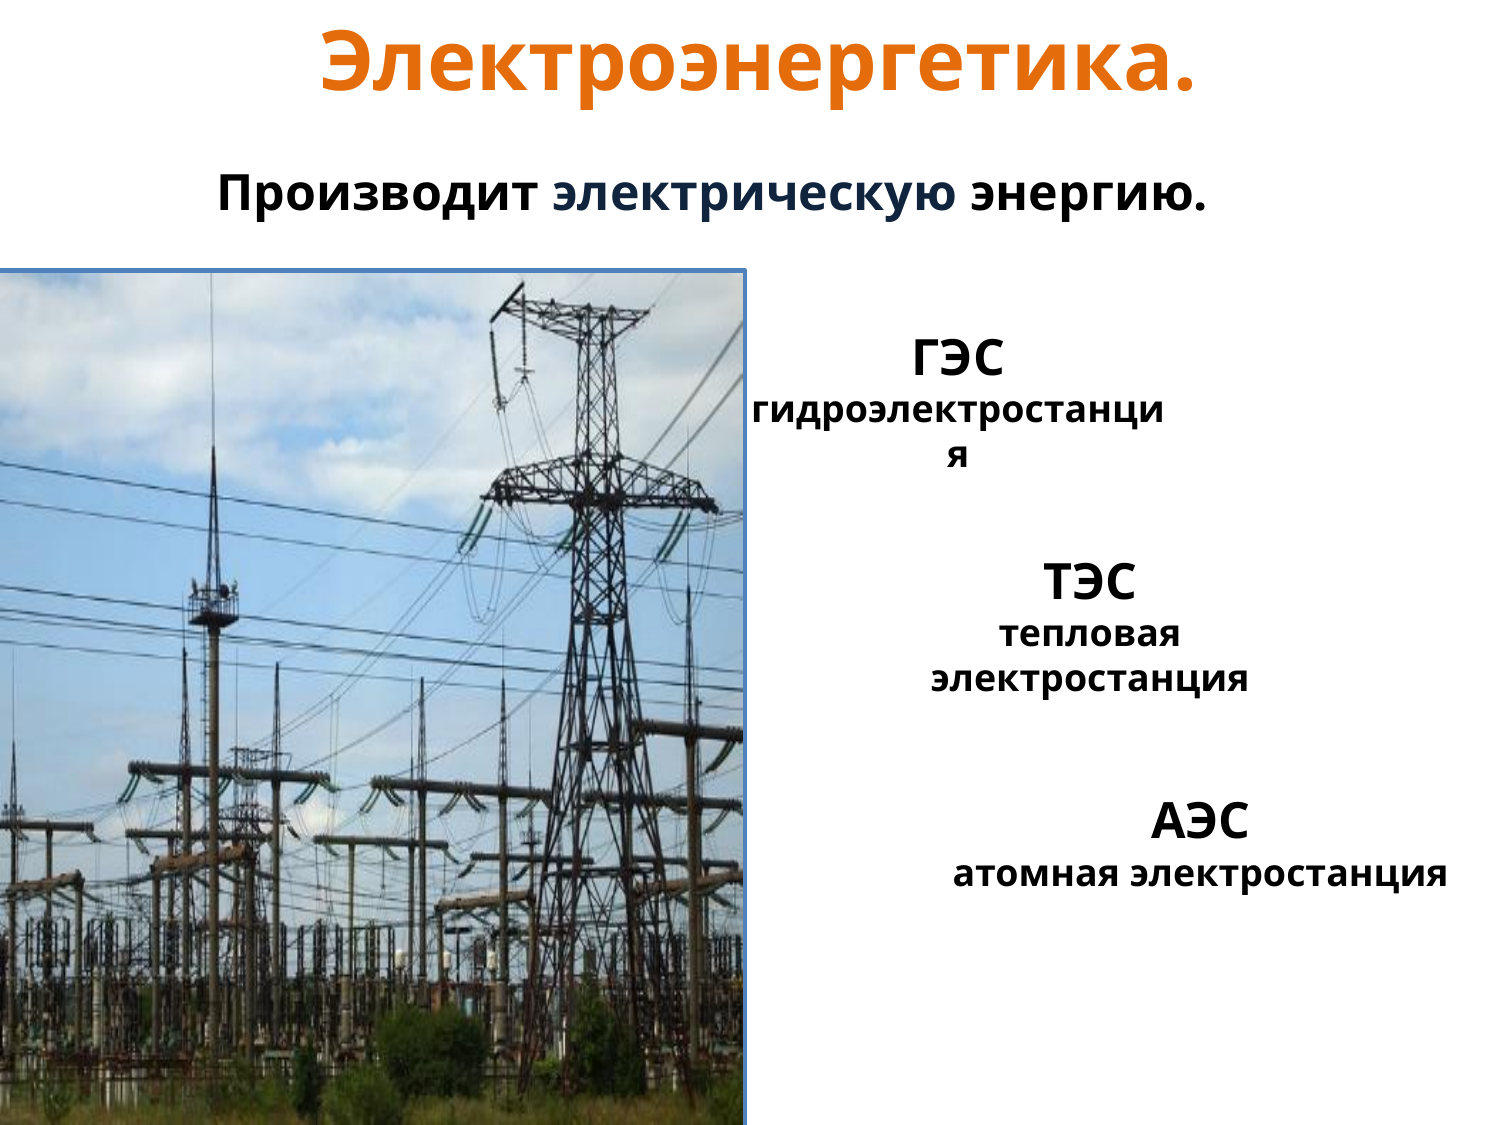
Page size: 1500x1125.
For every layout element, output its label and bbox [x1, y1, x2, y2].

text_box [0, 0, 1480, 1125]
